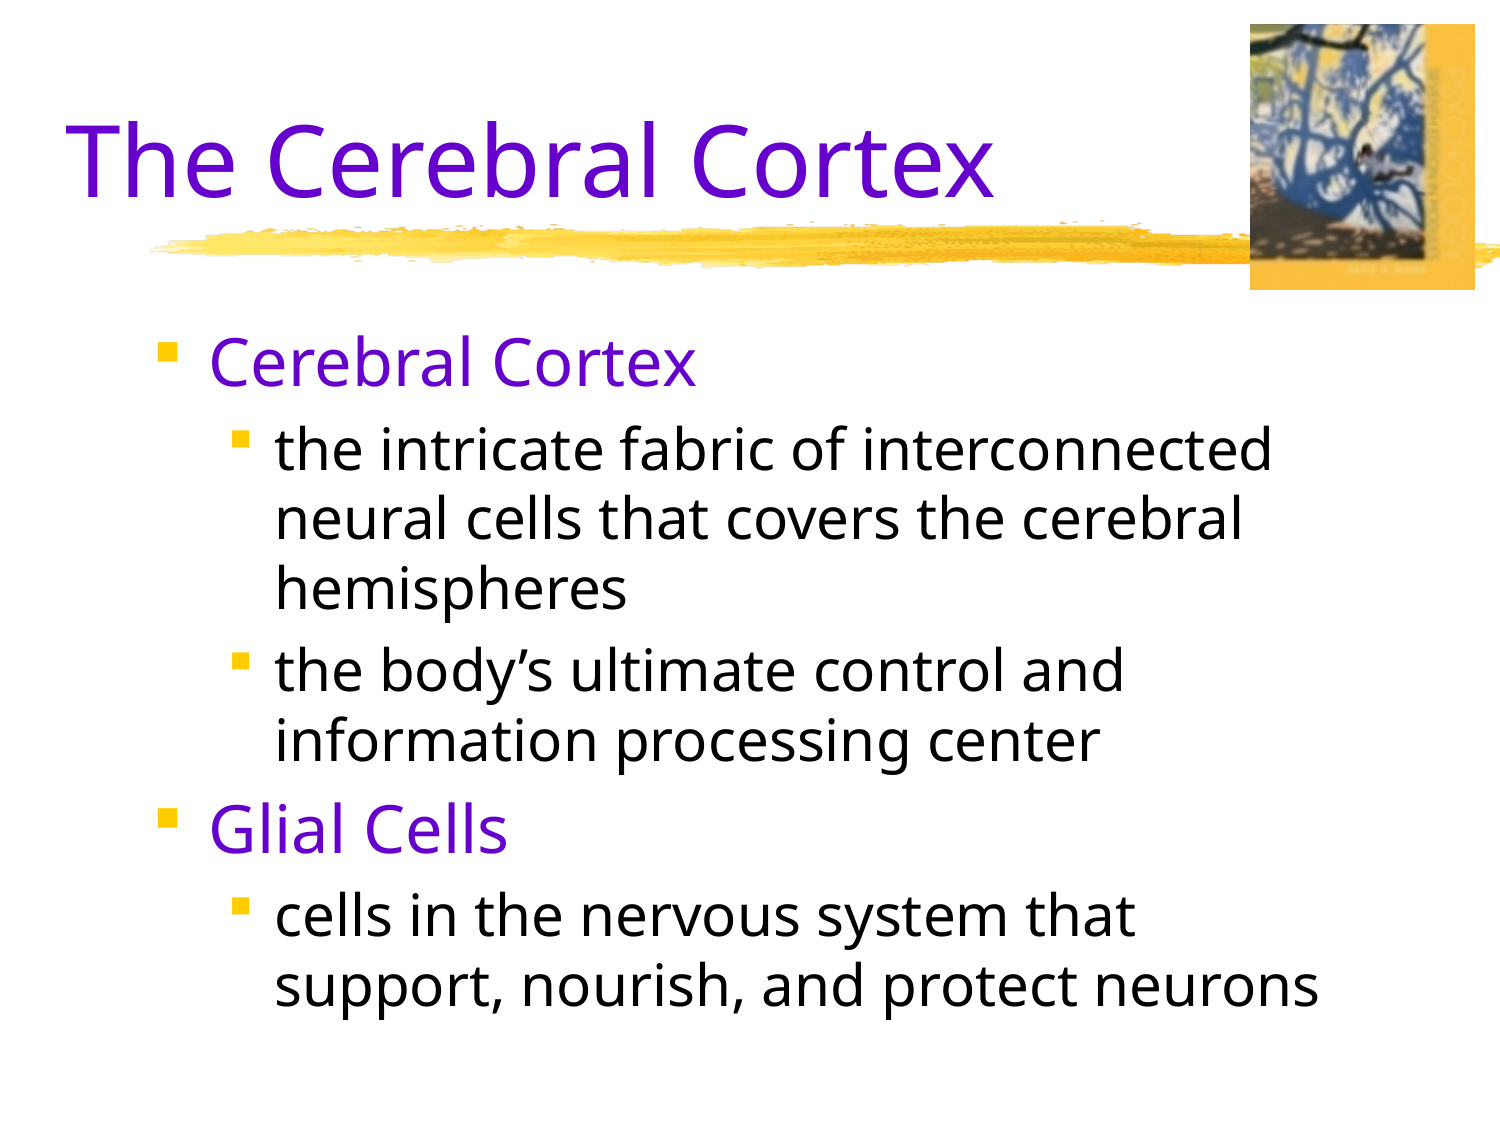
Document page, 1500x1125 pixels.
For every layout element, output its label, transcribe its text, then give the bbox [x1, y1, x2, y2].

list Cerebral Cortex the intricate fabric of interconnected neural cells that covers the cerebral hemispheres the body’s ultimate control and information processing center Glial Cells cells in the nervous system that support, nourish, and protect neurons [137, 312, 1363, 1088]
picture [150, 24, 1500, 290]
title The Cerebral Cortex [49, 37, 1209, 226]
